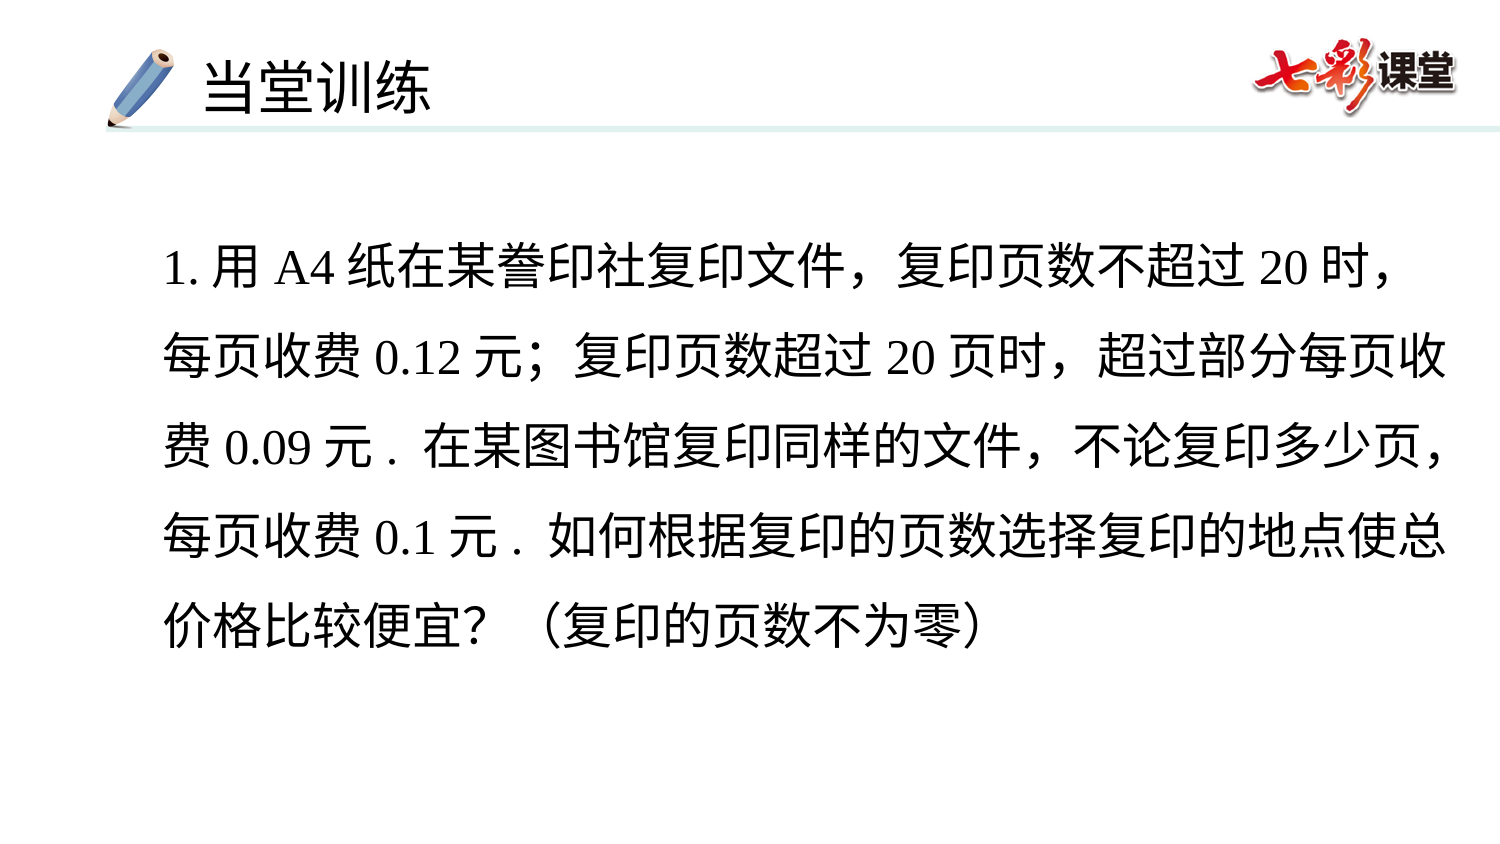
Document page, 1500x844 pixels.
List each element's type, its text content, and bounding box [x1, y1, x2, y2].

picture [100, 32, 181, 146]
text_box 1.用A4纸在某誊印社复印文件，复印页数不超过20时，每页收费0.12元；复印页数超过20页时，超过部分每页收费0.09元. 在某图书馆复印同样的文件，不论复印多少页，每页收费0.1元. 如何根据复印的页数选择复印的地点使总价格比较便宜？（复印的页数不为零） [147, 197, 1483, 663]
picture [1249, 32, 1461, 118]
